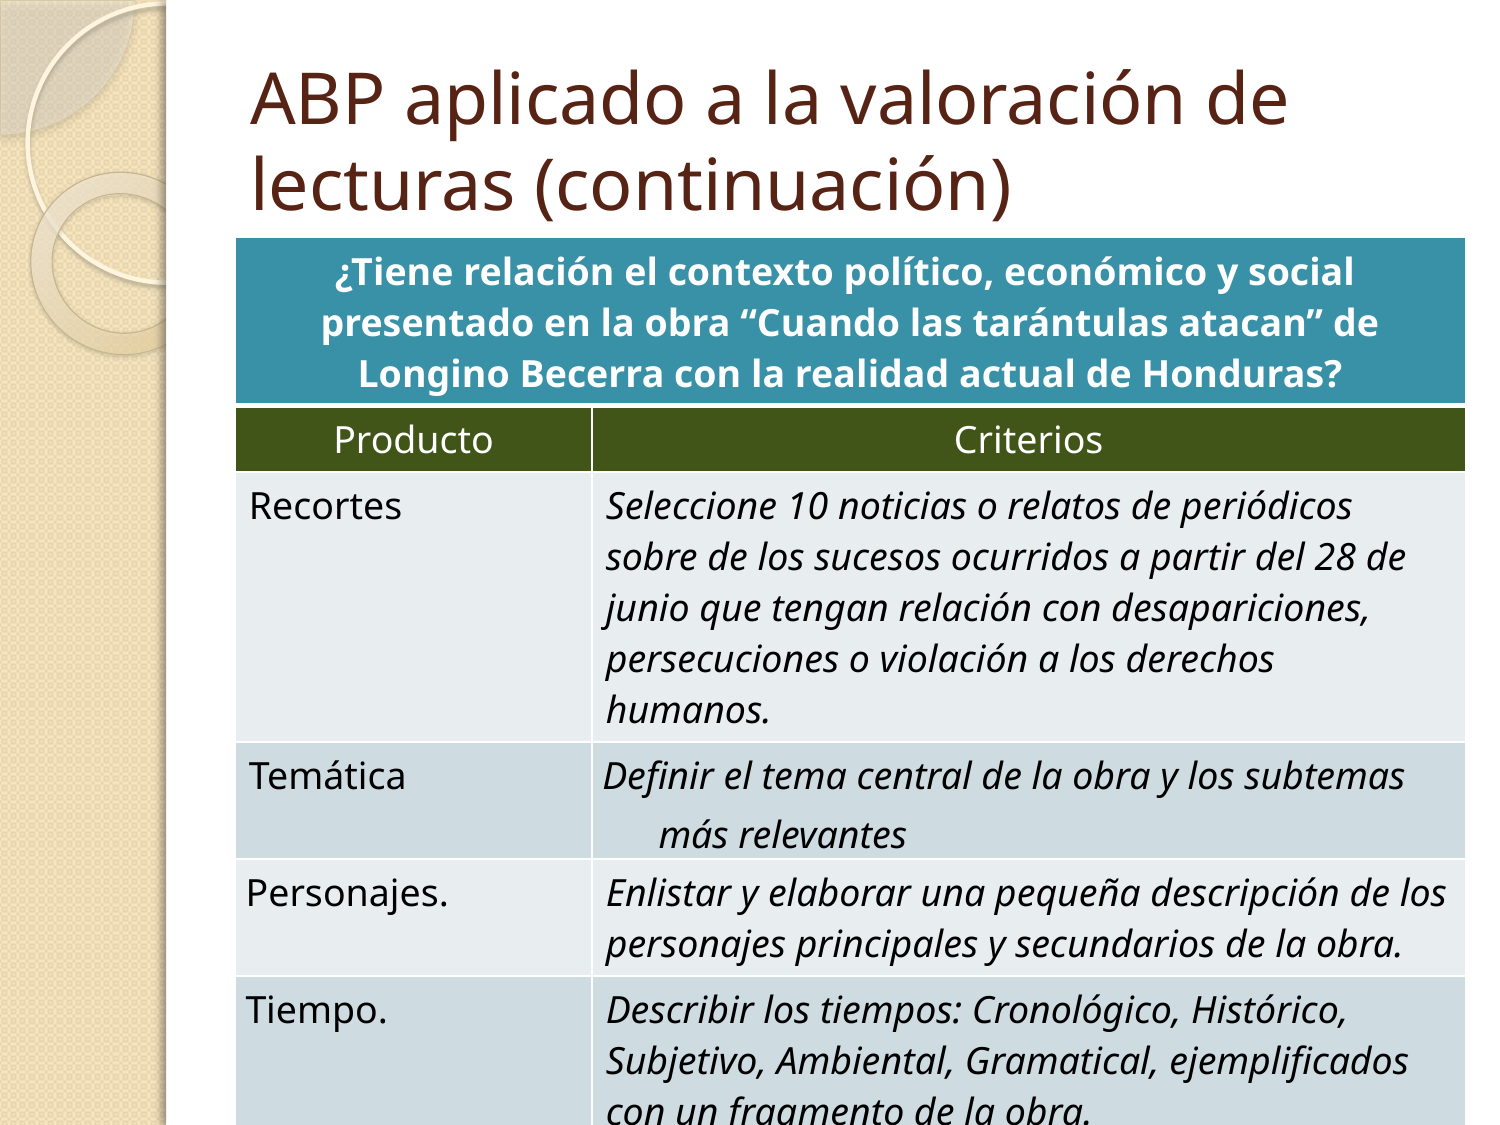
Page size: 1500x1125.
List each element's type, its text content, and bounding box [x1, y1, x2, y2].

table_cell Temática [236, 743, 591, 858]
table_cell Seleccione 10 noticias o relatos de periódicos sobre de los sucesos ocurridos a partir del 28 de junio que tengan relación con desapariciones, persecuciones o violación a los derechos humanos. [593, 473, 1465, 741]
table_header ¿Tiene relación el contexto político, económico y social presentado en la obra “Cuando las tarántulas atacan” de Longino Becerra con la realidad actual de Honduras? [236, 238, 1465, 403]
table_cell Enlistar y elaborar una pequeña descripción de los personajes principales y secundarios de la obra. [593, 860, 1465, 975]
table_cell Personajes. [236, 860, 591, 975]
table_cell Producto [236, 408, 591, 471]
table_cell Describir los tiempos: Cronológico, Histórico, Subjetivo, Ambiental, Gramatical, ejemplificados con un fragmento de la obra. [593, 977, 1465, 1125]
table_cell Definir el tema central de la obra y los subtemas más relevantes [593, 743, 1465, 858]
title ABP aplicado a la valoración de lecturas (continuación) [235, 45, 1466, 233]
table_cell Tiempo. [236, 977, 591, 1125]
table_cell Criterios [593, 408, 1465, 471]
table_cell Recortes [236, 473, 591, 741]
